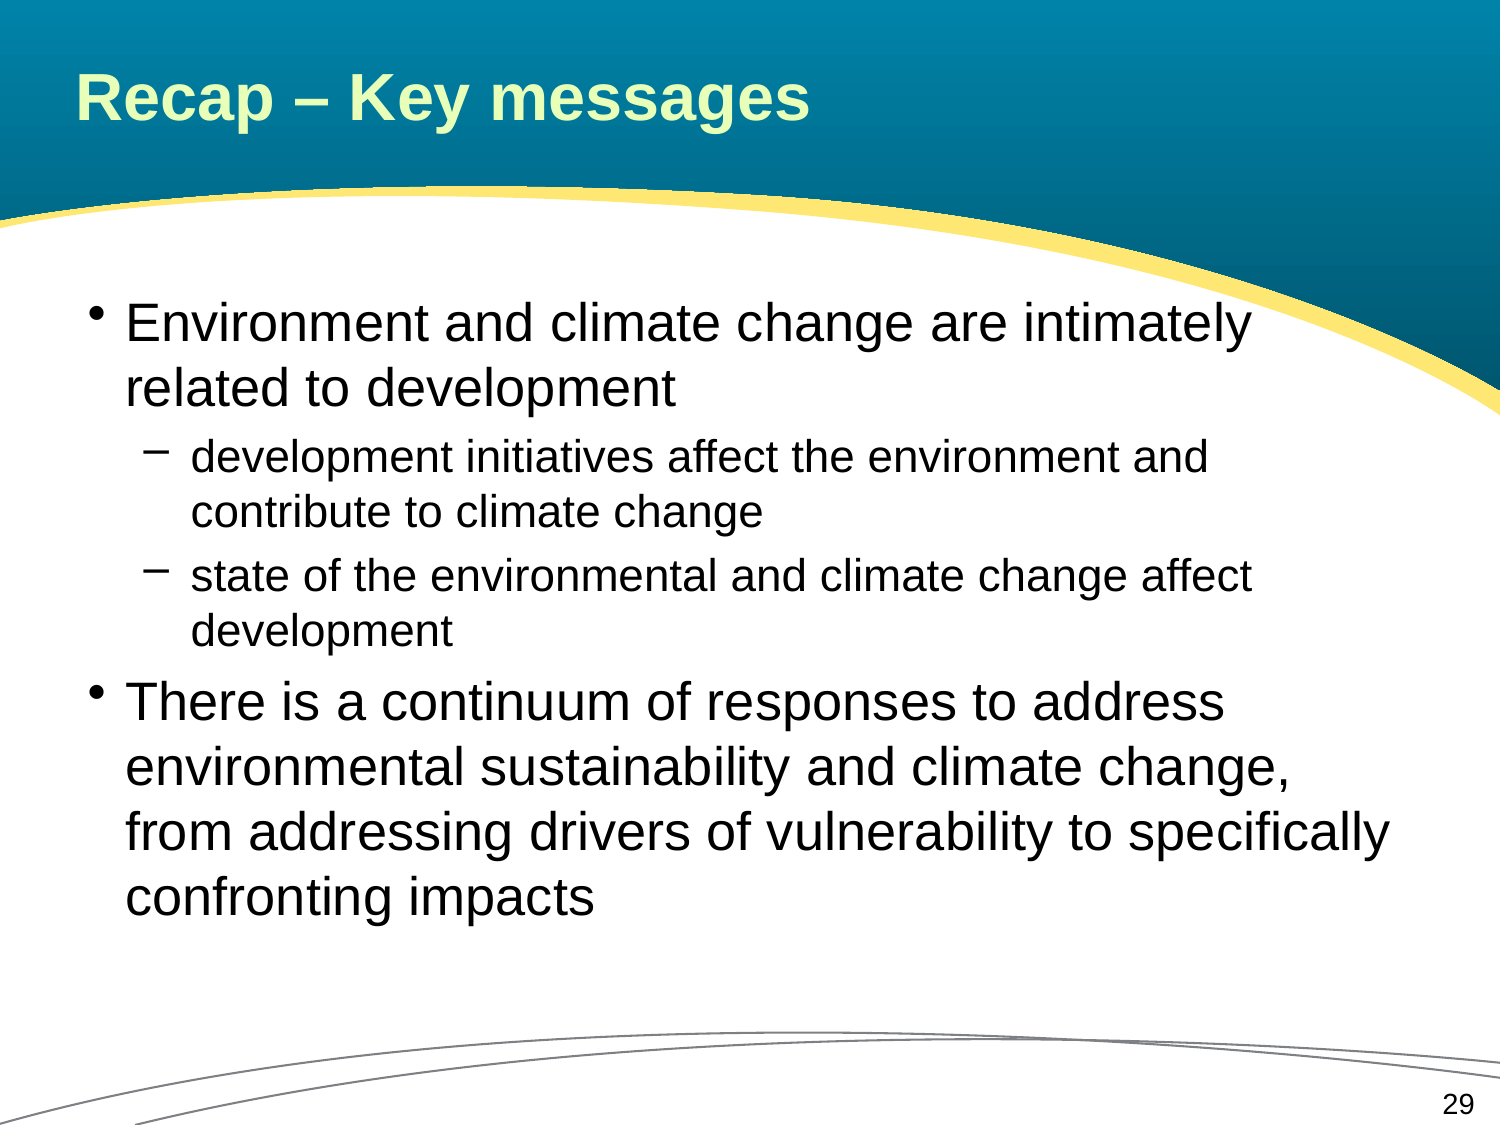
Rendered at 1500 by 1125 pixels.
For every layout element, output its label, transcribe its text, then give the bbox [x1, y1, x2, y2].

slide_number 29 [1124, 1084, 1476, 1113]
list Environment and climate change are intimately related to development development initiatives affect the environment and contribute to climate change state of the environmental and climate change affect development There is a continuum of responses to address environmental sustainability and climate change, from addressing drivers of vulnerability to specifically confronting impacts [87, 287, 1401, 1076]
title Recap – Key messages [74, 0, 1476, 188]
